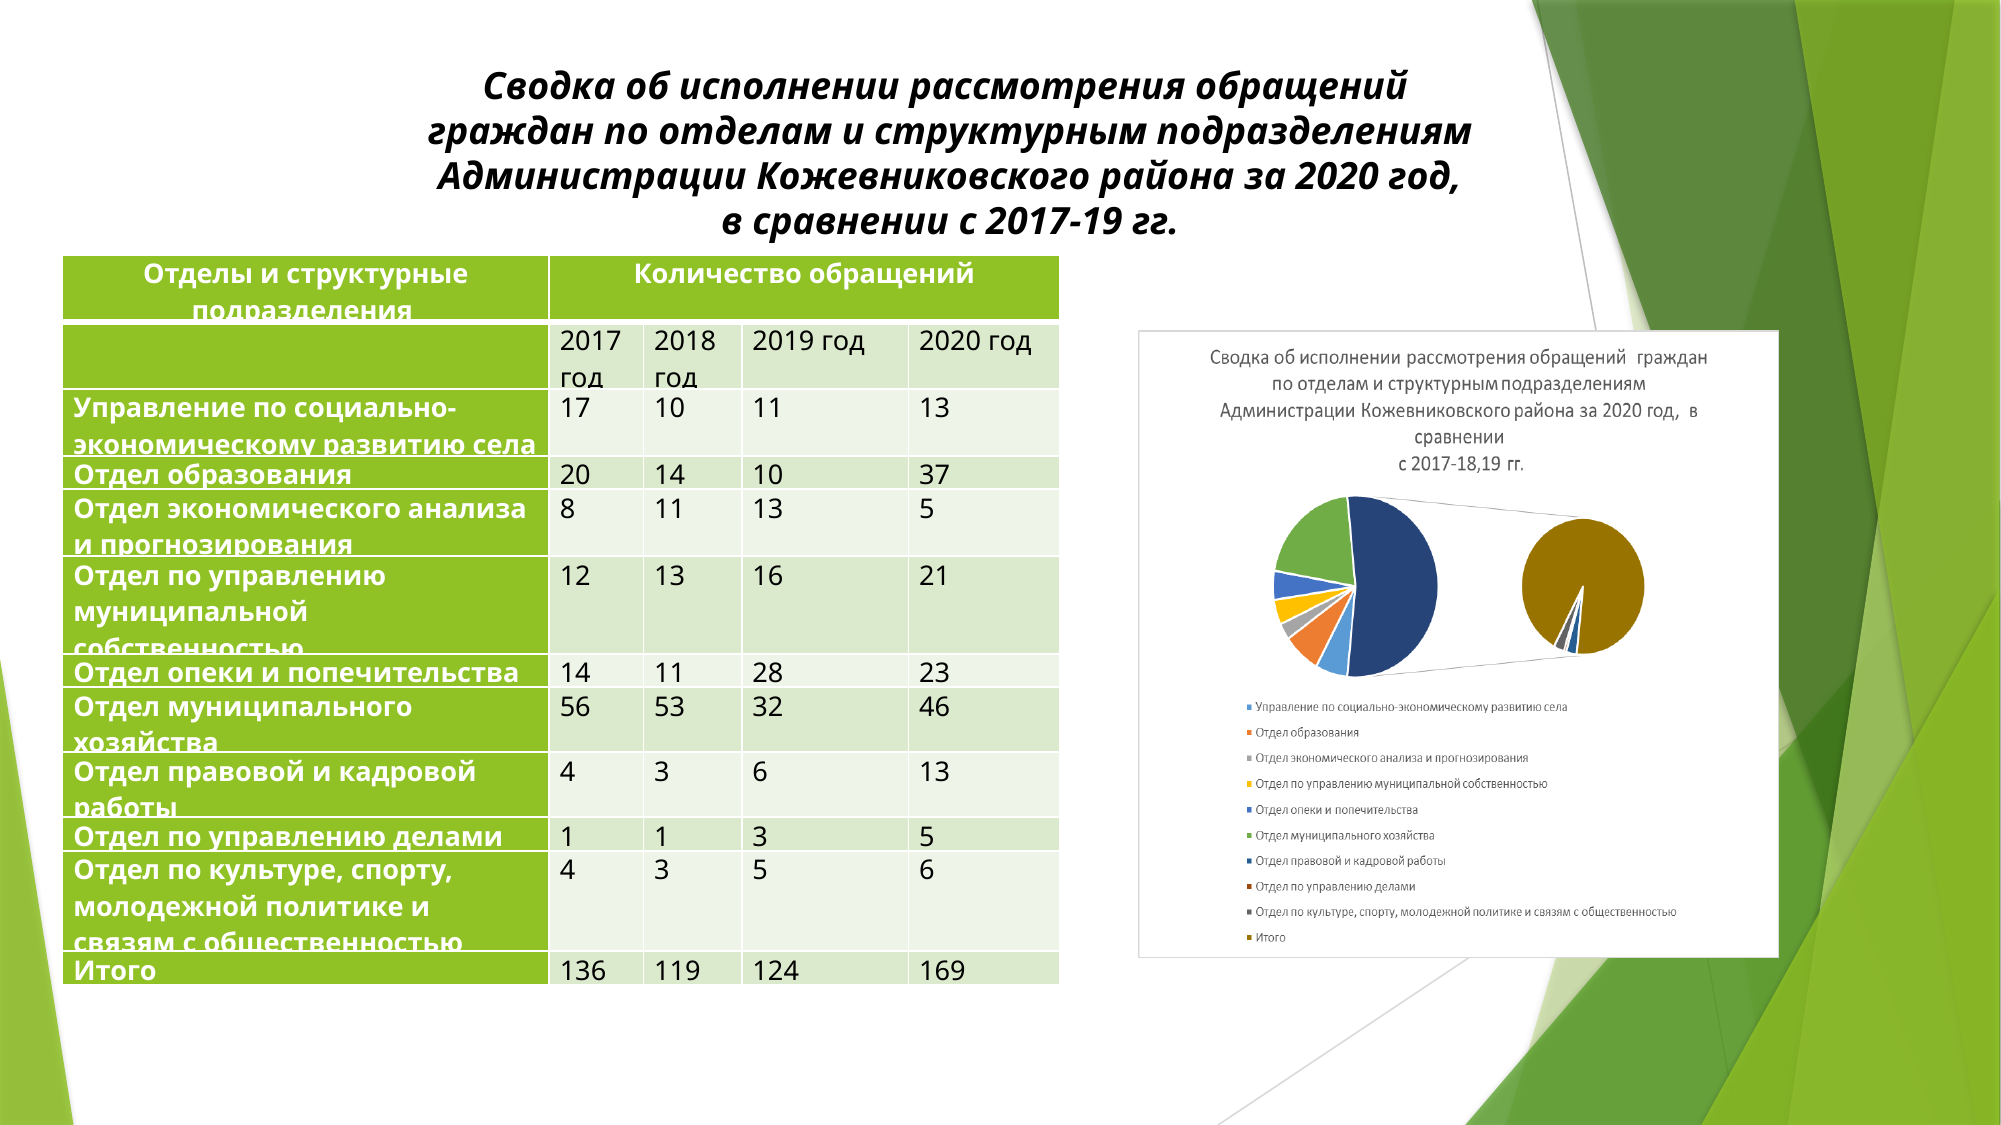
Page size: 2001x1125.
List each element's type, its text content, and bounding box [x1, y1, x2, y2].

table_cell 124 [743, 952, 908, 984]
table_cell 11 [743, 390, 908, 455]
table_cell Отдел экономического анализа и прогнозирования [63, 490, 548, 555]
table_cell Отдел муниципального хозяйства [63, 688, 548, 751]
table_cell 4 [550, 852, 643, 950]
table_cell 12 [550, 557, 643, 653]
table_cell 10 [743, 457, 908, 488]
table_cell 13 [909, 753, 1059, 816]
table_cell 13 [743, 490, 908, 555]
table_cell 4 [550, 753, 643, 816]
table_cell 3 [743, 818, 908, 850]
table_cell 11 [644, 490, 741, 555]
table_cell 14 [550, 655, 643, 686]
table_cell 5 [909, 490, 1059, 555]
table_cell 1 [644, 818, 741, 850]
table_cell Отдел по культуре, спорту, молодежной политике и связям с общественностью [63, 852, 548, 950]
table_cell [63, 325, 548, 388]
table_cell 16 [743, 557, 908, 653]
table_cell 46 [909, 688, 1059, 751]
table_cell 56 [550, 688, 643, 751]
table_cell 23 [909, 655, 1059, 686]
table_cell 32 [743, 688, 908, 751]
table_cell 8 [550, 490, 643, 555]
table_cell 10 [644, 390, 741, 455]
table_cell Отдел опеки и попечительства [63, 655, 548, 686]
table_cell 53 [644, 688, 741, 751]
table_cell Итого [63, 952, 548, 984]
table_cell 2019 год [743, 325, 908, 388]
table_cell 17 [550, 390, 643, 455]
table_cell 13 [644, 557, 741, 653]
table_cell 20 [550, 457, 643, 488]
table_cell 11 [644, 655, 741, 686]
table_cell 6 [909, 852, 1059, 950]
table_cell 37 [909, 457, 1059, 488]
table_cell Отдел правовой и кадровой работы [63, 753, 548, 816]
table_cell 119 [644, 952, 741, 984]
table_cell 2020 год [909, 325, 1059, 388]
table_cell Отдел по управлению делами [63, 818, 548, 850]
table_header Количество обращений [550, 256, 1059, 319]
table_cell 5 [743, 852, 908, 950]
table_cell 136 [550, 952, 643, 984]
table_cell 3 [644, 852, 741, 950]
table_cell Управление по социально-экономическому развитию села [63, 390, 548, 455]
table_cell 5 [909, 818, 1059, 850]
table_cell Отдел по управлению муниципальной собственностью [63, 557, 548, 653]
picture [1137, 330, 1780, 958]
table_cell 2018 год [644, 325, 741, 388]
table_cell 1 [550, 818, 643, 850]
text_box Сводка об исполнении рассмотрения обращений граждан по отделам и структурным подразделениям Администрации Кожевниковского района за 2020 год, в сравнении с 2017-19 гг. [278, 54, 1613, 295]
table_cell Отдел образования [63, 457, 548, 488]
table_cell 21 [909, 557, 1059, 653]
table_header Отделы и структурные подразделения [63, 256, 548, 319]
table_cell 2017 год [550, 325, 643, 388]
table_cell 14 [644, 457, 741, 488]
table_cell 6 [743, 753, 908, 816]
table_cell 169 [909, 952, 1059, 984]
table_cell 3 [644, 753, 741, 816]
table_cell 13 [909, 390, 1059, 455]
table_cell 28 [743, 655, 908, 686]
